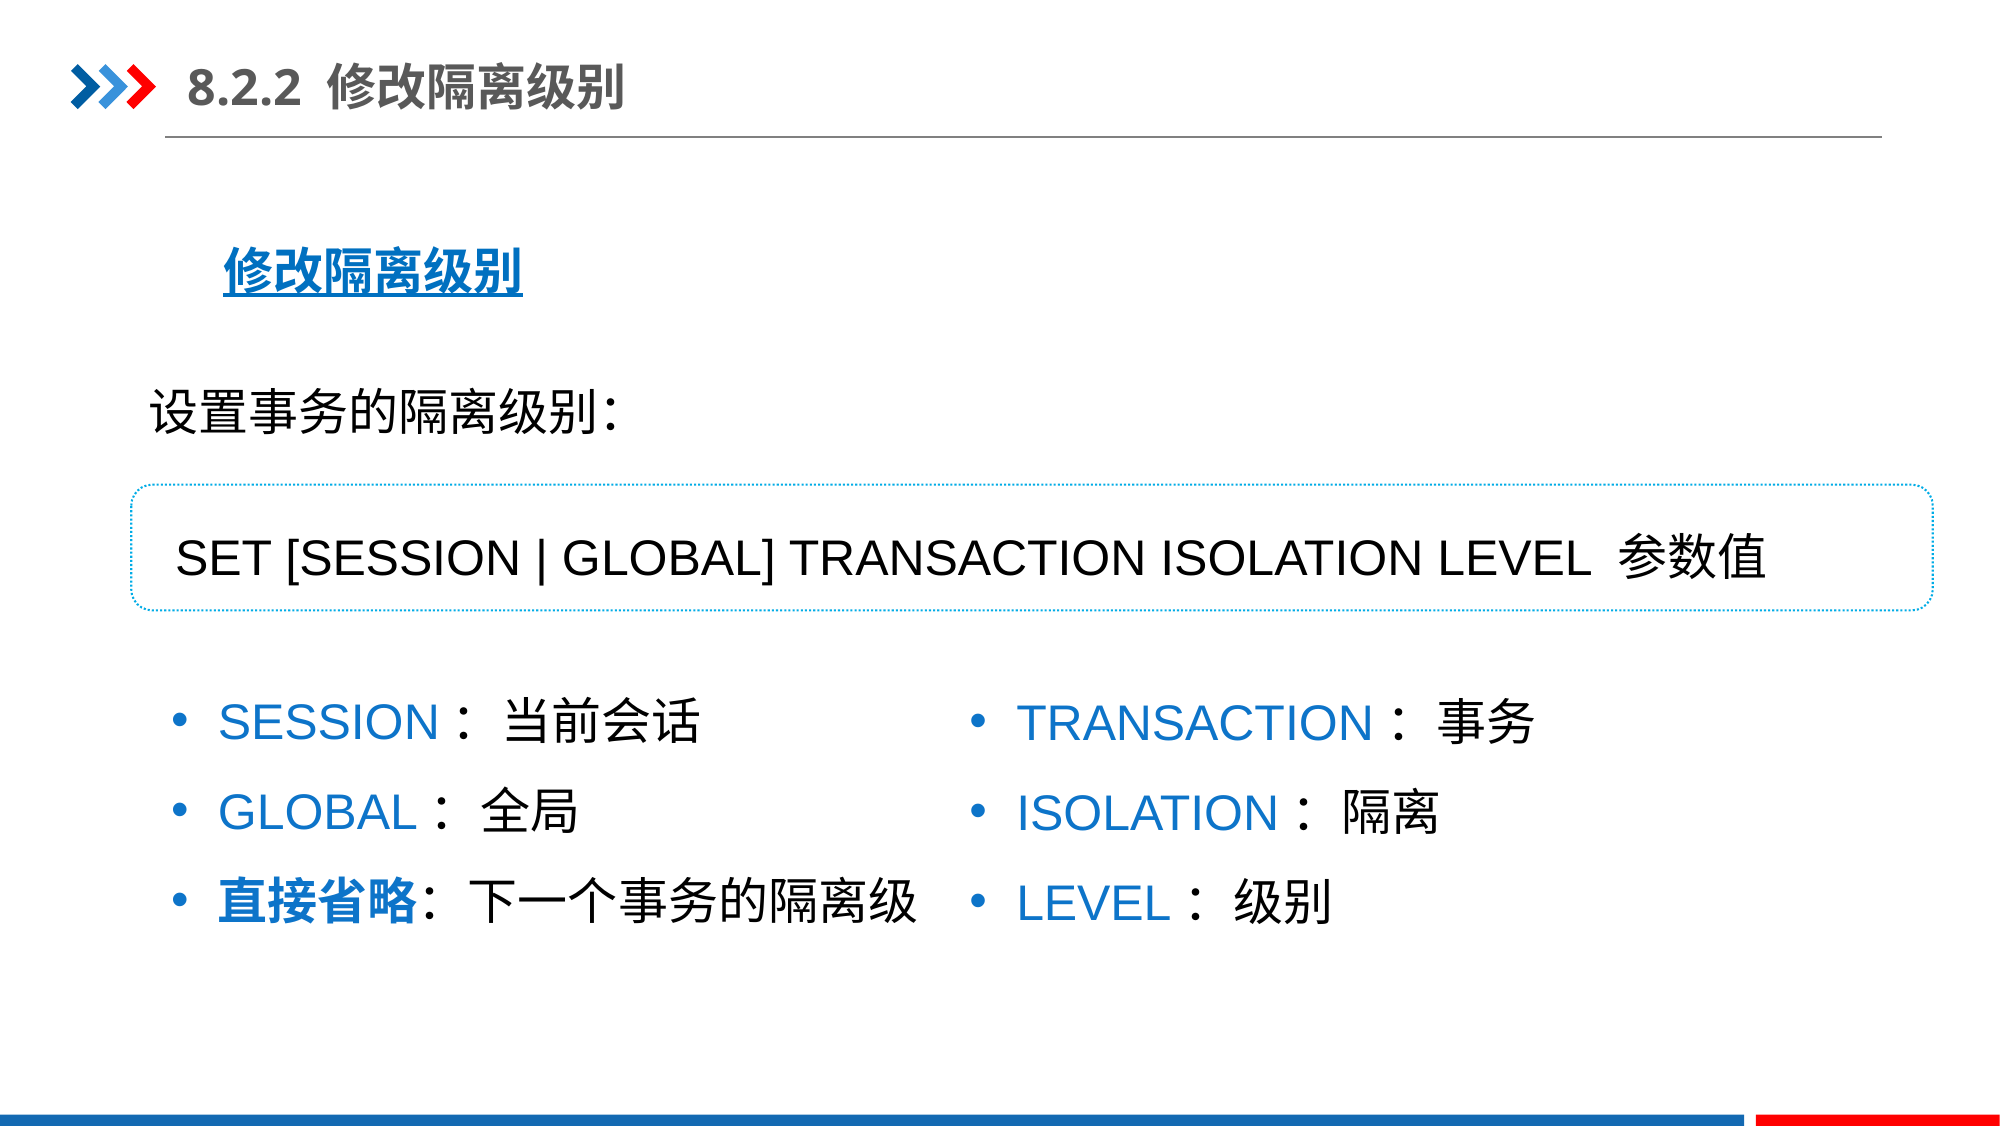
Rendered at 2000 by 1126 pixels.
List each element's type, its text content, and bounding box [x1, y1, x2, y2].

text_box SESSION：当前会话 GLOBAL：全局 直接省略：下一个事务的隔离级 [156, 651, 1449, 937]
text_box 修改隔离级别 [208, 231, 781, 367]
text_box [131, 484, 1933, 611]
text_box SET [SESSION | GLOBAL] TRANSACTION ISOLATION LEVEL 参数值 [160, 517, 1903, 593]
text_box 8.2.2 修改隔离级别 [187, 43, 827, 127]
text_box TRANSACTION：事务 ISOLATION：隔离 LEVEL：级别 [954, 652, 1805, 938]
text_box 设置事务的隔离级别： [133, 373, 968, 449]
